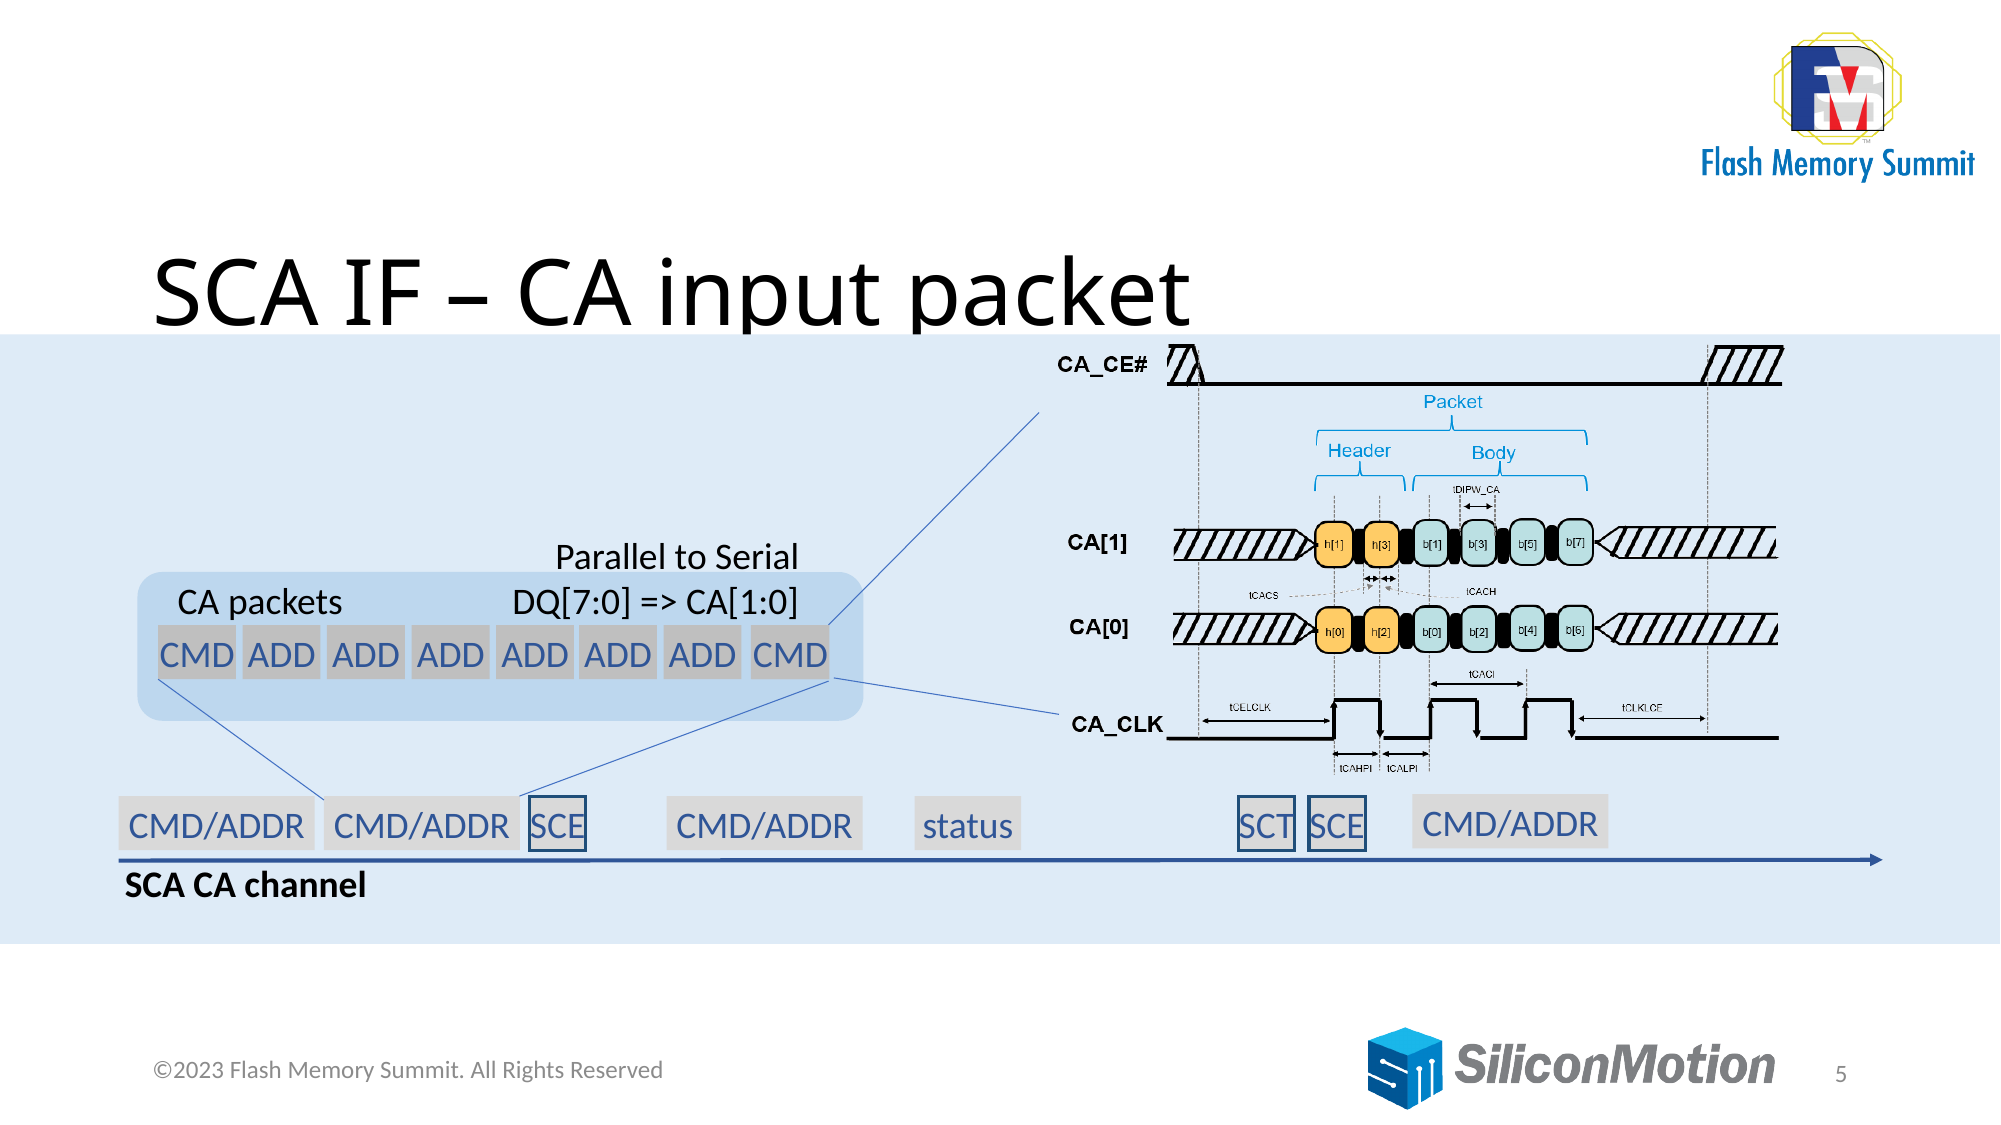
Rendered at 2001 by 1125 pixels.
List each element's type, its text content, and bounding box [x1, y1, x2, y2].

picture [1368, 1027, 1775, 1110]
text_box status [914, 795, 1022, 851]
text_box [828, 334, 1791, 777]
slide_number 5 [1412, 1042, 1863, 1103]
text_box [137, 524, 864, 800]
picture [1410, 1103, 1775, 1110]
text_box SCE [528, 800, 587, 851]
text_box CMD/ADDR [323, 800, 521, 851]
text_box CMD/ADDR [118, 795, 316, 851]
text_box [0, 333, 2000, 945]
text_box CMD/ADDR [666, 800, 864, 851]
text_box SCE [1308, 795, 1366, 851]
text_box CMD/ADDR [1411, 793, 1609, 849]
picture [1702, 32, 1975, 183]
text_box SCA CA channel [110, 852, 383, 912]
slide_number ©2023 Flash Memory Summit. All Rights Reserved [137, 1034, 731, 1103]
title SCA IF – CA input packet [137, 187, 1863, 333]
text_box SCT [1237, 795, 1296, 851]
